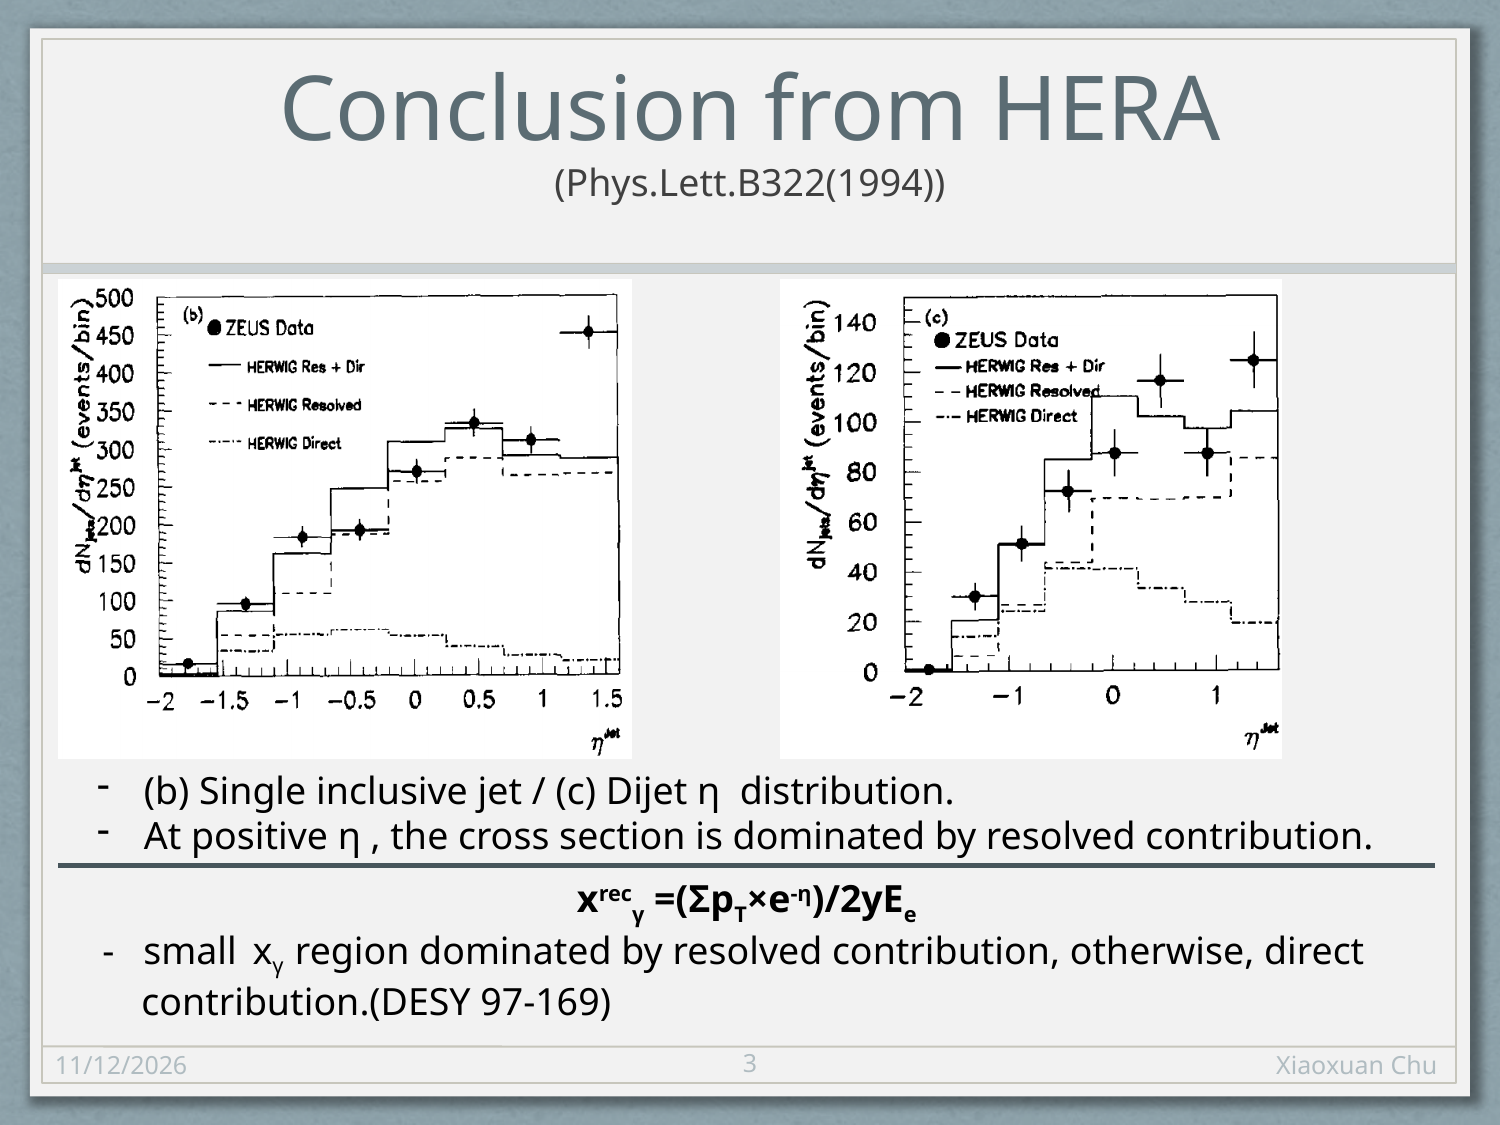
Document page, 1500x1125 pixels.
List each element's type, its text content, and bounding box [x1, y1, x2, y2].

picture [780, 278, 1282, 760]
title Conclusion from HERA (Phys.Lett.B322(1994)) [147, 40, 1353, 260]
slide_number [39, 1045, 390, 1088]
footer Xiaoxuan Chu [977, 1045, 1453, 1088]
slide_number 3 [687, 1042, 813, 1088]
picture [57, 278, 633, 760]
text_box (b) Single inclusive jet / (c) Dijet η distribution. At positive η , the cross section is dominated by resolved contribution. [82, 759, 1436, 859]
text_box xrecγ =(ΣpT×e-η)/2yEe - small xγ region dominated by resolved contribution, otherwise, direct contribution.(DESY 97-169) [58, 870, 1436, 1031]
